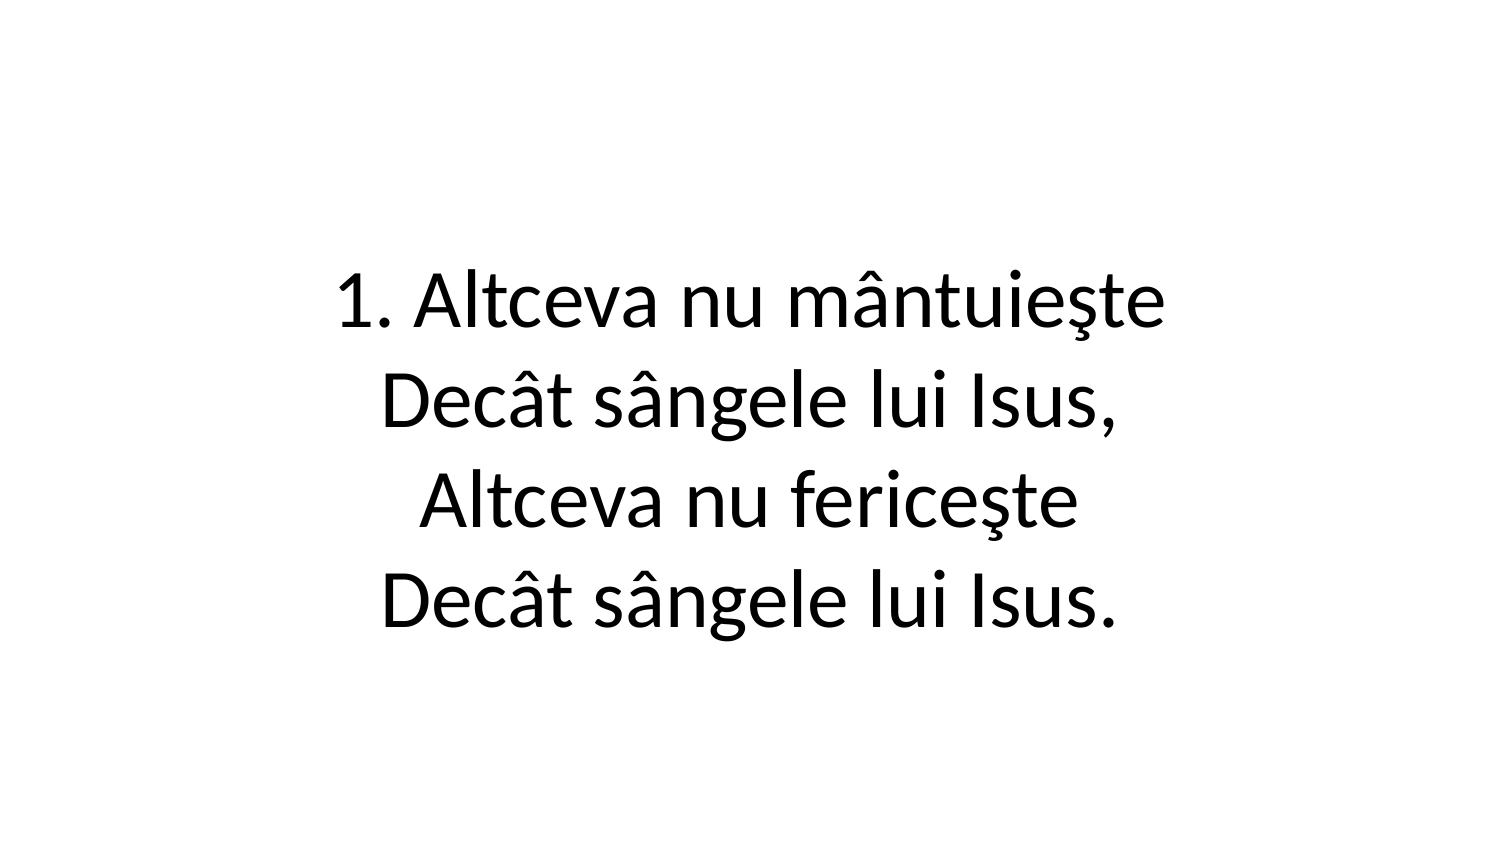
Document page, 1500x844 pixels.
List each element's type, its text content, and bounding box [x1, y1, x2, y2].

text_box 1. Altceva nu mântuieşte Decât sângele lui Isus, Altceva nu fericeşte Decât sângele lui Isus. [317, 192, 1183, 652]
